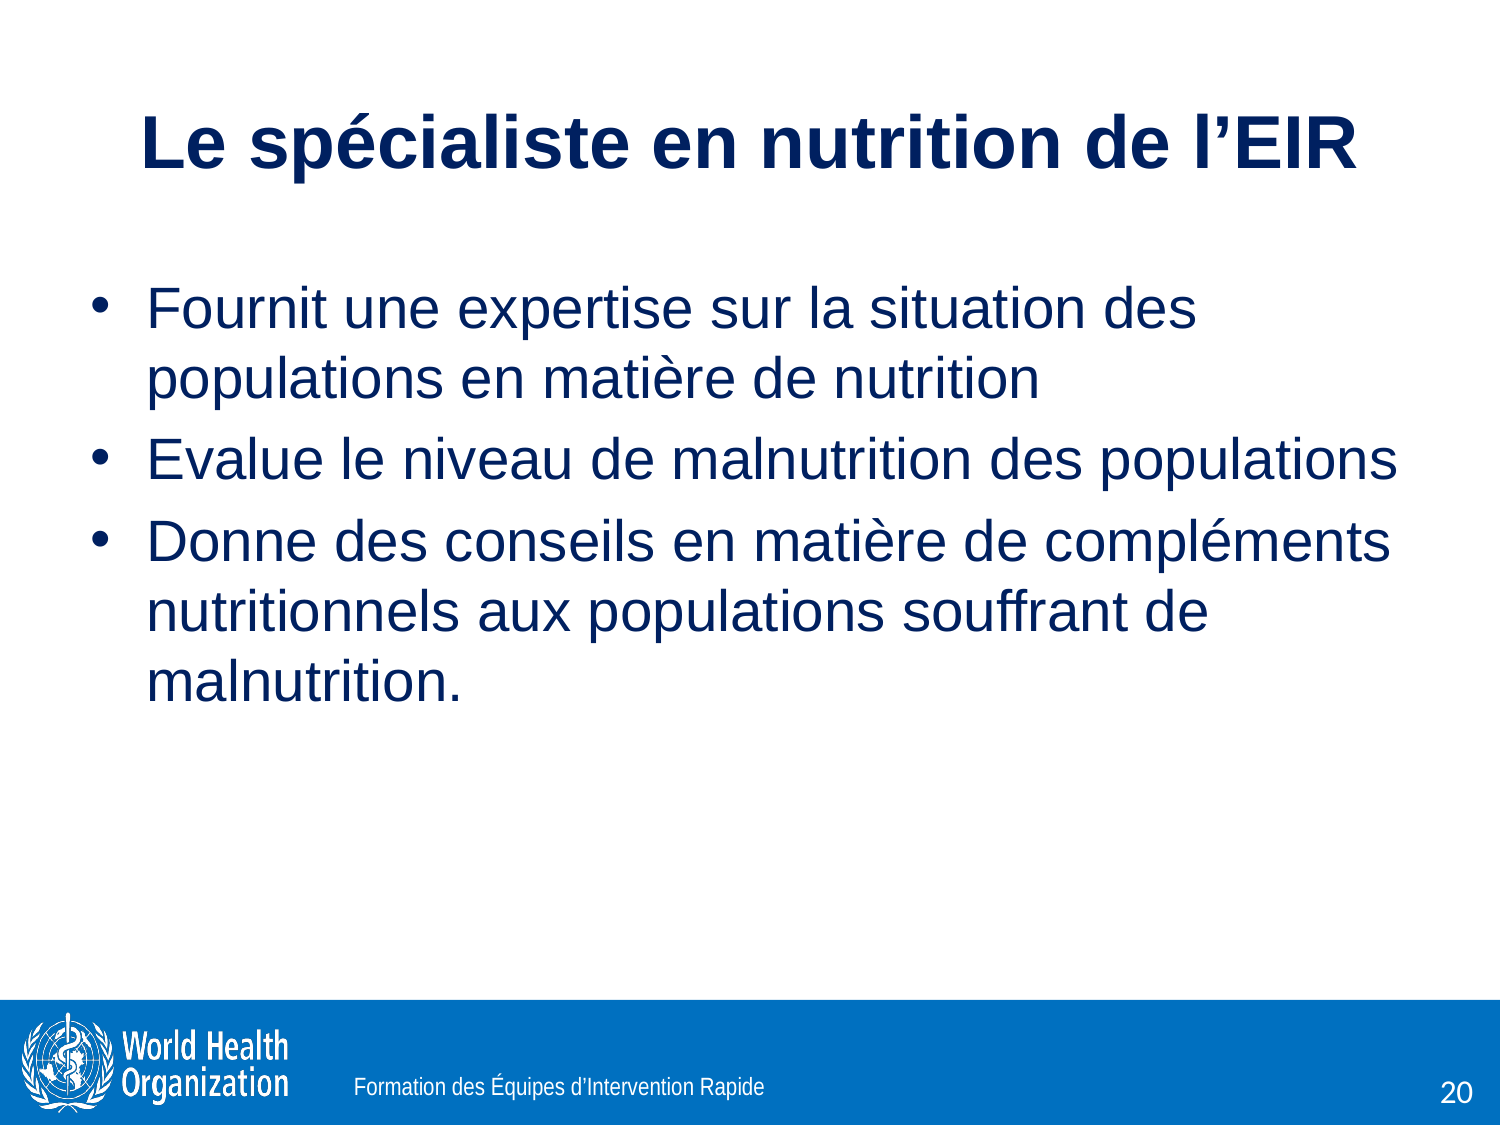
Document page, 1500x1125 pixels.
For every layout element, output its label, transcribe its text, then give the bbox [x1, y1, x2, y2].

list Fournit une expertise sur la situation des populations en matière de nutrition Evalue le niveau de malnutrition des populations Donne des conseils en matière de compléments nutritionnels aux populations souffrant de malnutrition. [75, 262, 1425, 823]
title Le spécialiste en nutrition de l’EIR [75, 45, 1425, 233]
picture [21, 1012, 288, 1113]
